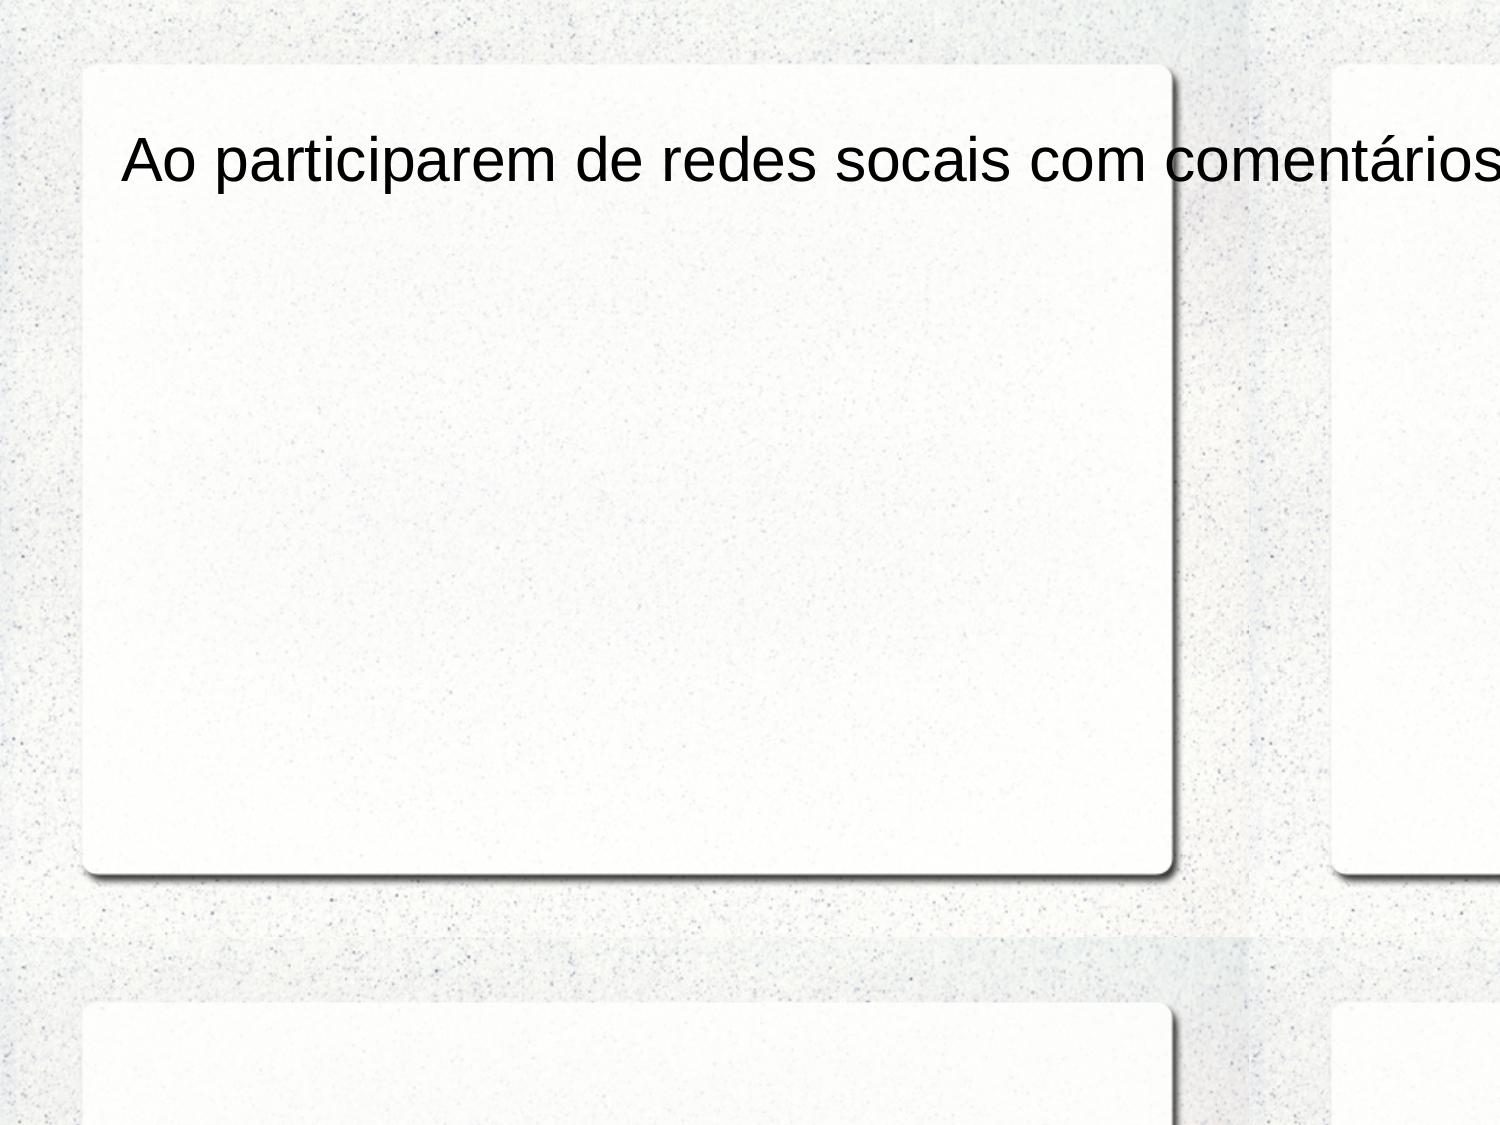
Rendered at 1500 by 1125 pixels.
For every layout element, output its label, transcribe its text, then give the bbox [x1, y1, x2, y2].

picture [0, 0, 1500, 1125]
text_box Ao participarem de redes socais com comentários, análises, leituras com devolutivas, compartilhamentos, palavras-chaves, os alunos definirão cada termo com participações significativas e o professor dará um retorno mais rápido de maneira colaborativa. [106, 111, 1370, 615]
